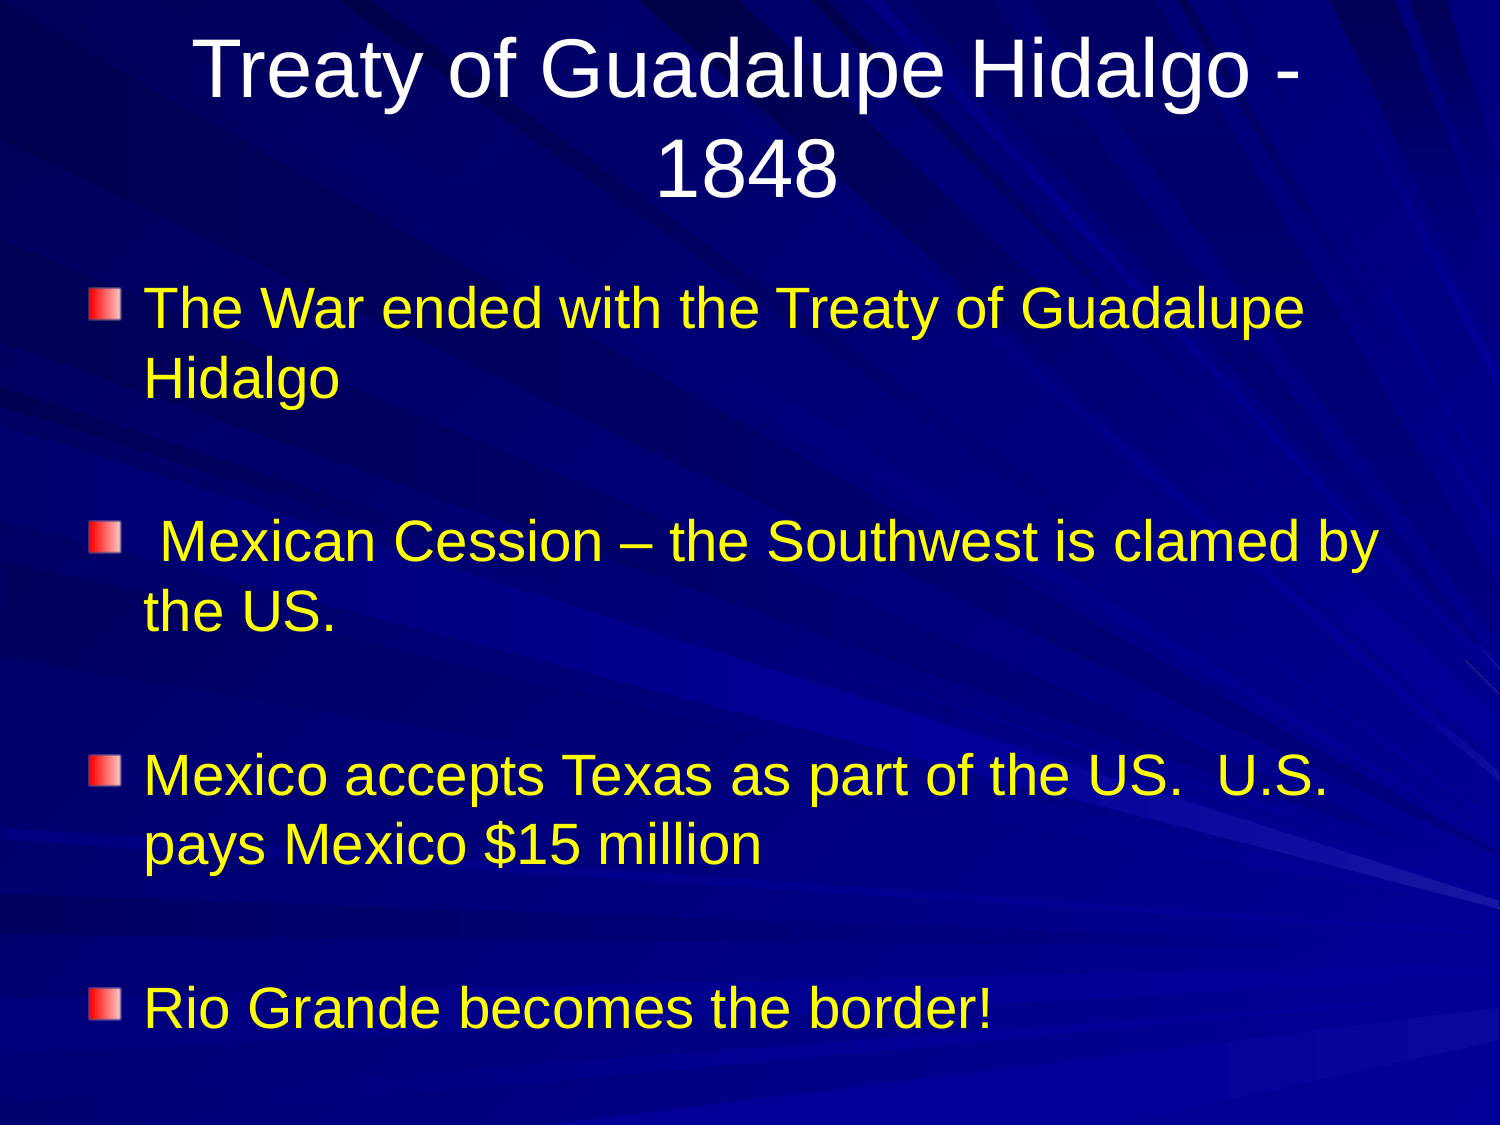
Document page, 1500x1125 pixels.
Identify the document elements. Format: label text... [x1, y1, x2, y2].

list The War ended with the Treaty of Guadalupe Hidalgo Mexican Cession – the Southwest is clamed by the US. Mexico accepts Texas as part of the US. U.S. pays Mexico $15 million Rio Grande becomes the border! [72, 262, 1423, 1006]
picture [87, 753, 125, 790]
picture [87, 986, 125, 1024]
title Treaty of Guadalupe Hidalgo - 1848 [72, 74, 1423, 262]
picture [87, 519, 125, 557]
picture [87, 286, 125, 324]
